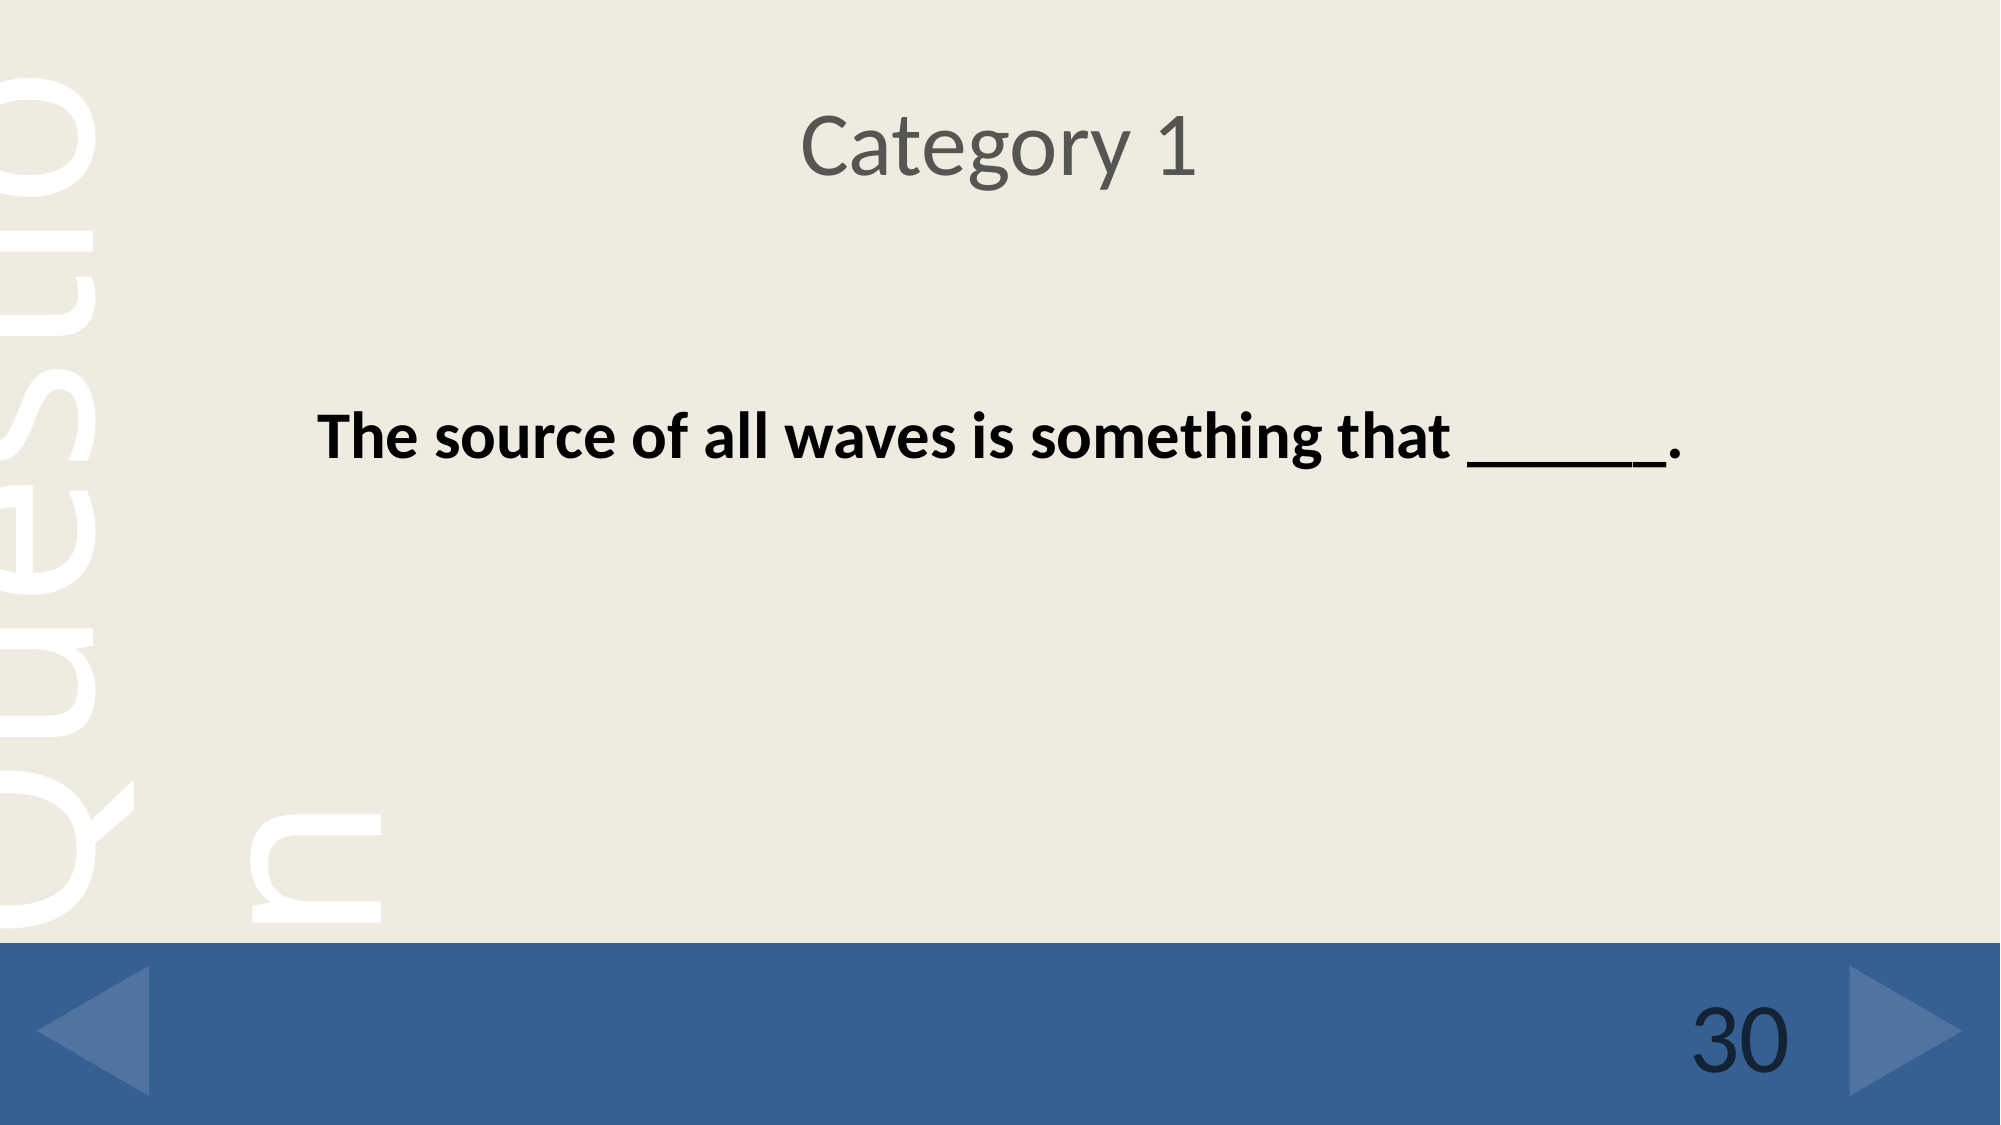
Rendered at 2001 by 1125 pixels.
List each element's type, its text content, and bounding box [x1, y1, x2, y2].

title Category 1 [99, 45, 1900, 233]
list 30 [1494, 967, 1806, 1097]
list The source of all waves is something that ______. [302, 307, 1760, 636]
